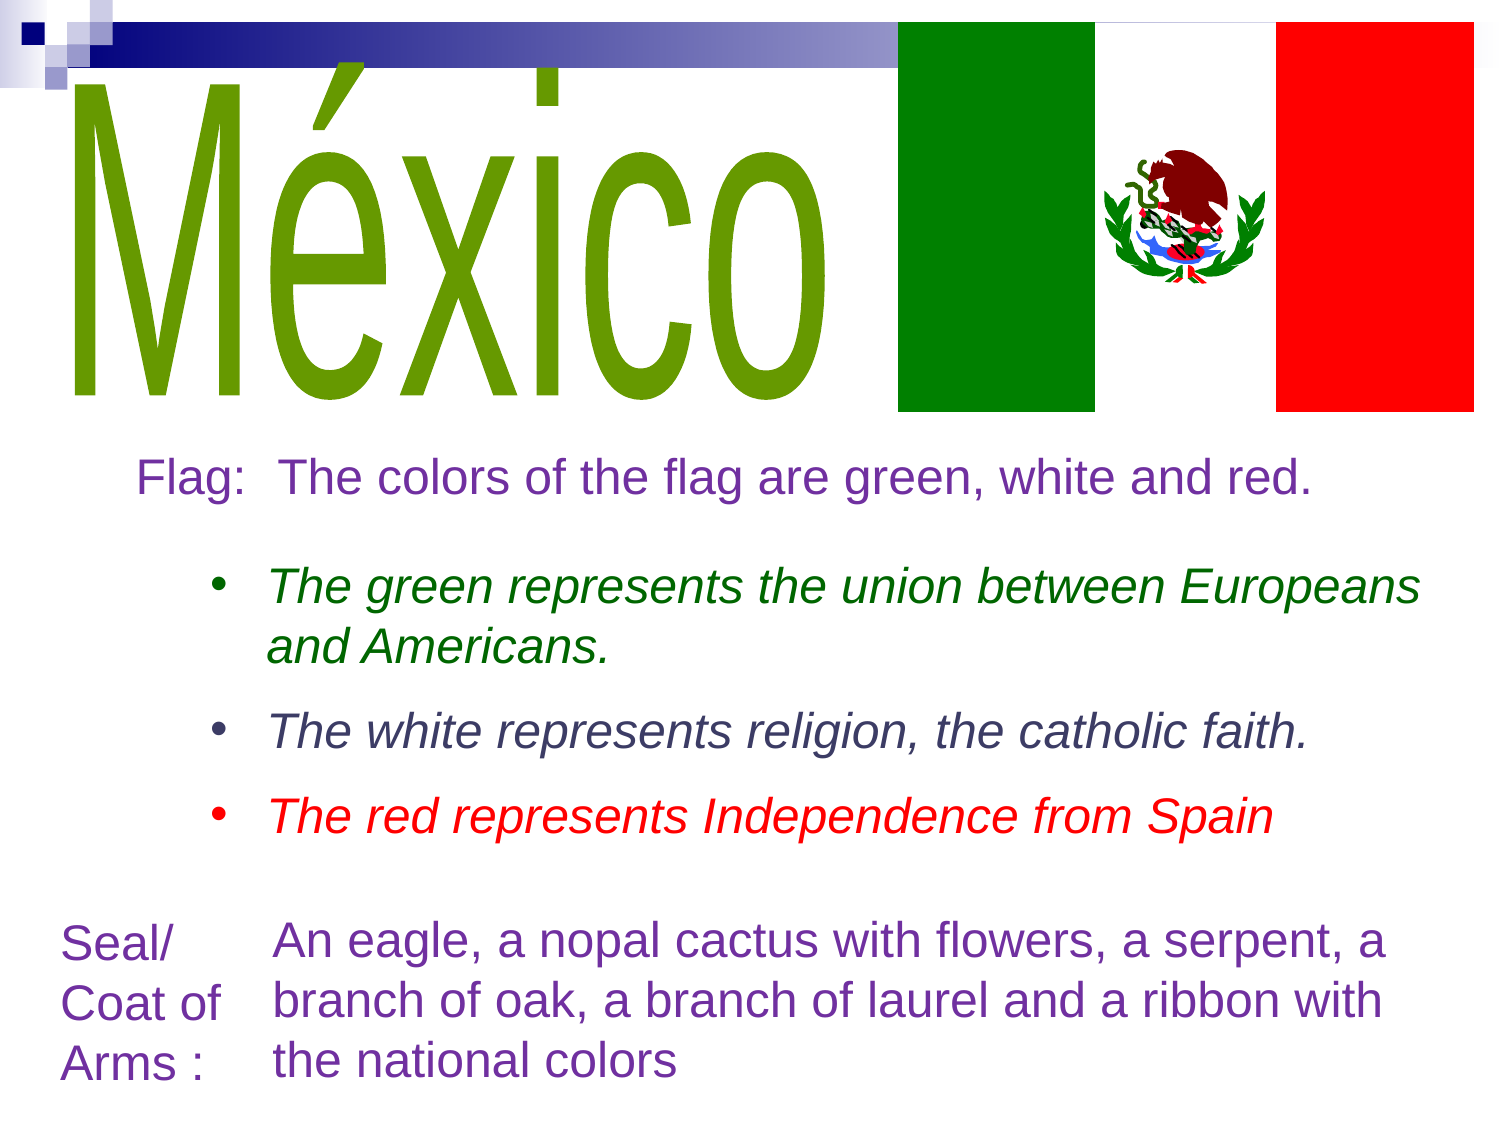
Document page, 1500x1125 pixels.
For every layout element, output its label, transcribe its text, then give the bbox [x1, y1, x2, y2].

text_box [897, 20, 1476, 413]
text_box The green represents the union between Europeans and Americans. The white represents religion, the catholic faith. The red represents Independence from Spain [195, 546, 1438, 851]
text_box The colors of the flag are green, white and red. [262, 436, 1475, 512]
text_box Flag: [120, 436, 262, 512]
text_box An eagle, a nopal cactus with flowers, a serpent, a branch of oak, a branch of laurel and a ribbon with the national colors [257, 899, 1450, 1095]
text_box Seal/ Coat of Arms : [45, 903, 237, 1098]
